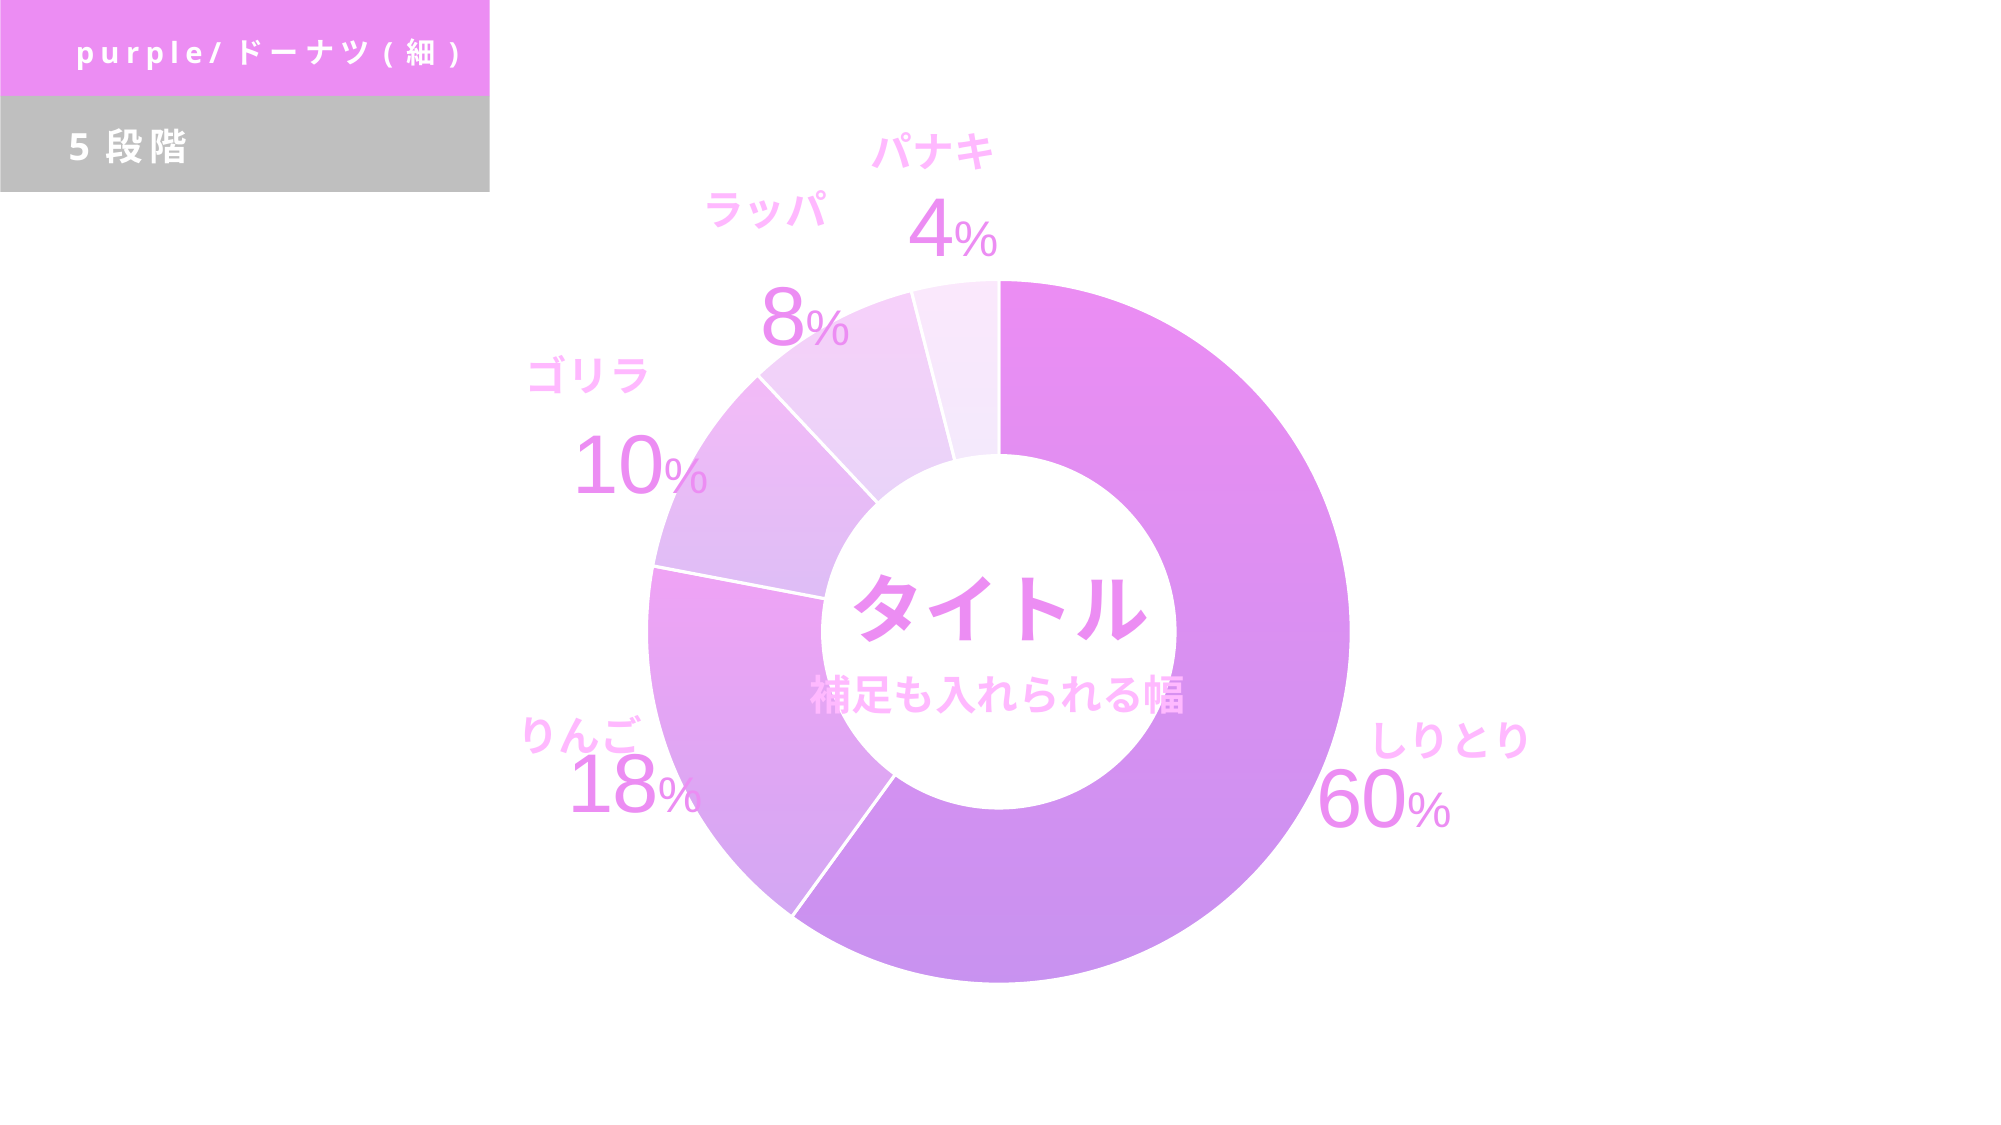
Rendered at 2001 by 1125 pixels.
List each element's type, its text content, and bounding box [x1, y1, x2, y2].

text_box パナキ [855, 118, 1029, 175]
text_box [0, 95, 491, 193]
text_box 5段階 [53, 115, 202, 176]
text_box [0, 0, 491, 95]
text_box purple/ドーナツ(細) [61, 26, 474, 77]
chart [333, 175, 1667, 1065]
